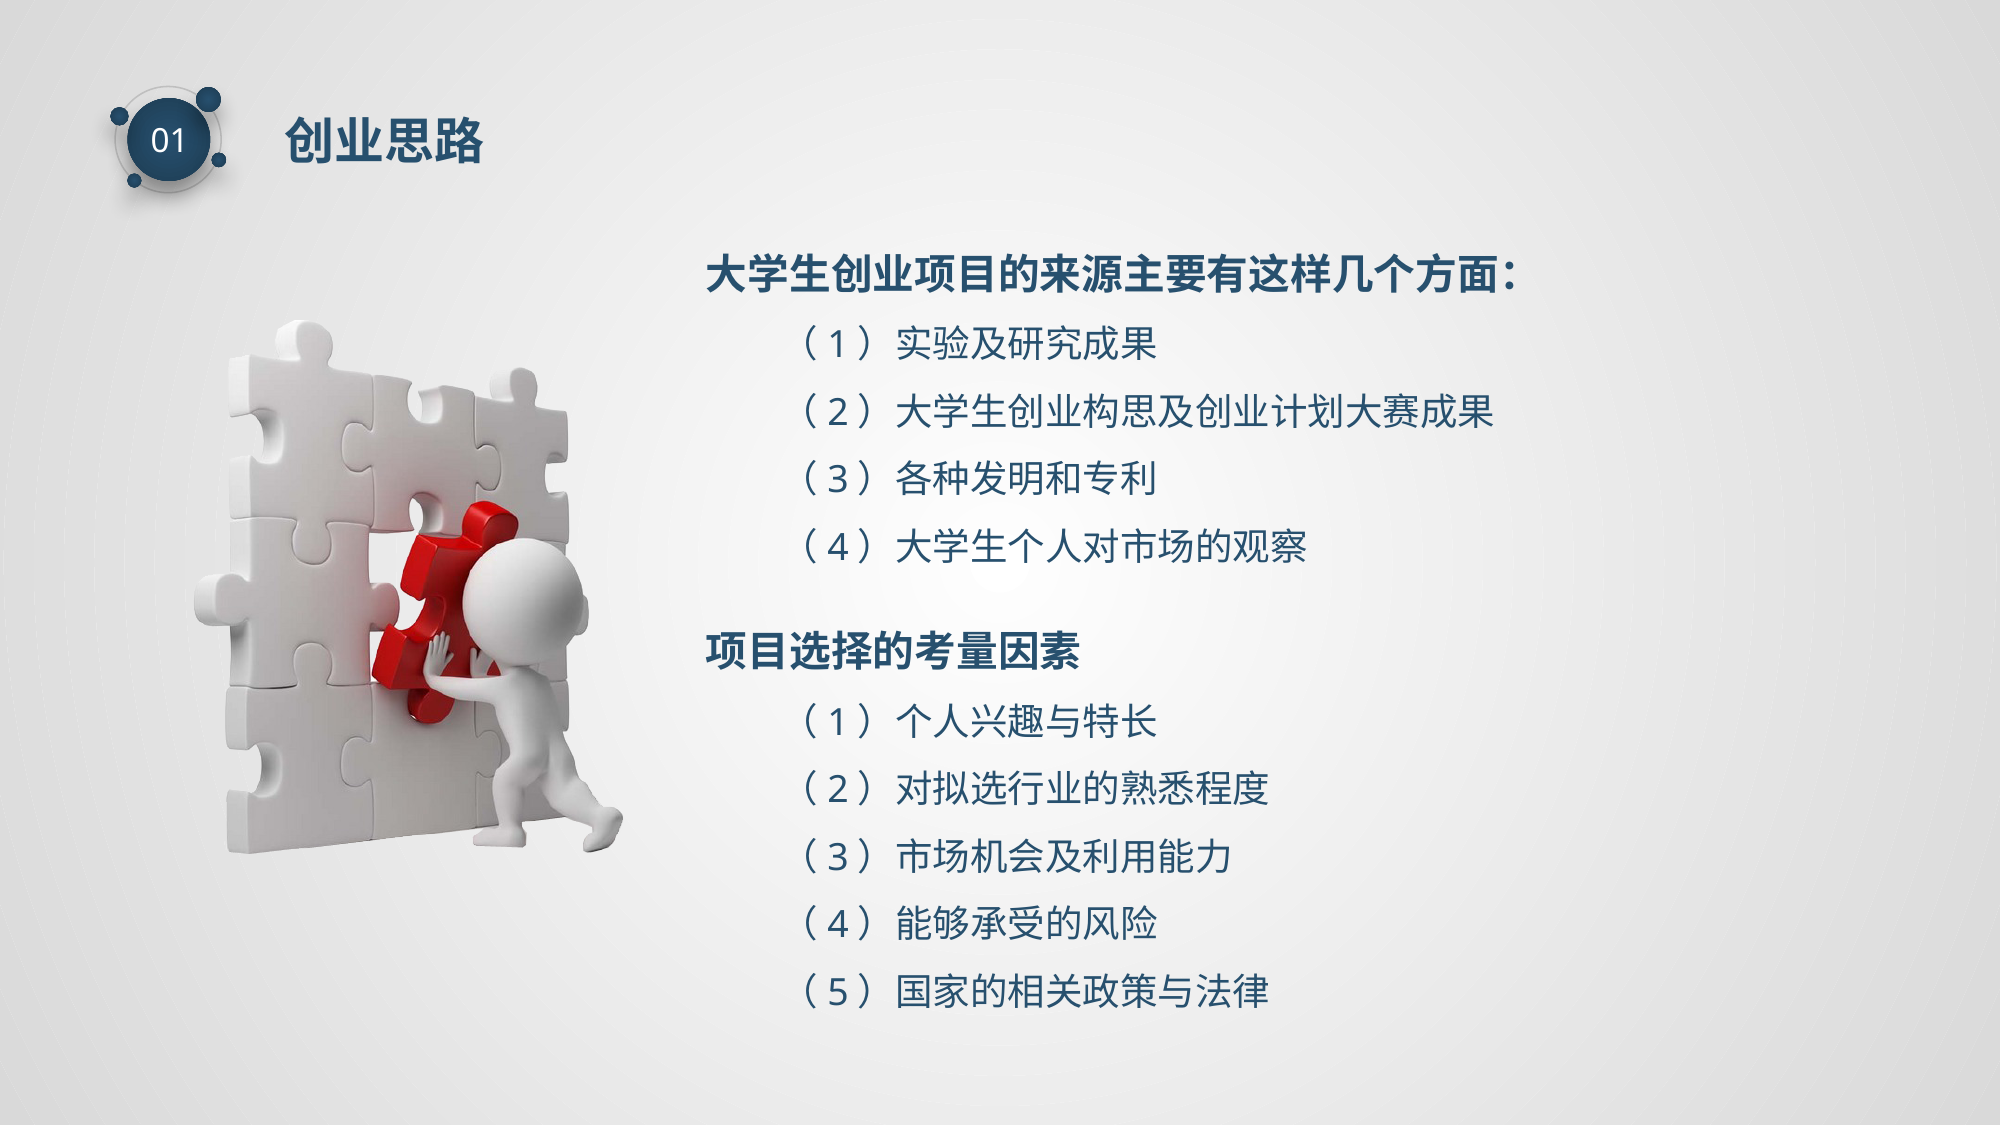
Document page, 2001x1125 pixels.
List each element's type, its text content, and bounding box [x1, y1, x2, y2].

text_box 项目选择的考量因素 （1）个人兴趣与特长 （2）对拟选行业的熟悉程度 （3）市场机会及利用能力 （4）能够承受的风险 （5）国家的相关政策与法律 [691, 592, 1797, 1021]
text_box 创业思路 [269, 101, 500, 177]
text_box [110, 86, 226, 193]
text_box 大学生创业项目的来源主要有这样几个方面： （1）实验及研究成果 （2）大学生创业构思及创业计划大赛成果 （3）各种发明和专利 （4）大学生个人对市场的观察 [691, 215, 1797, 575]
picture [110, 278, 722, 941]
